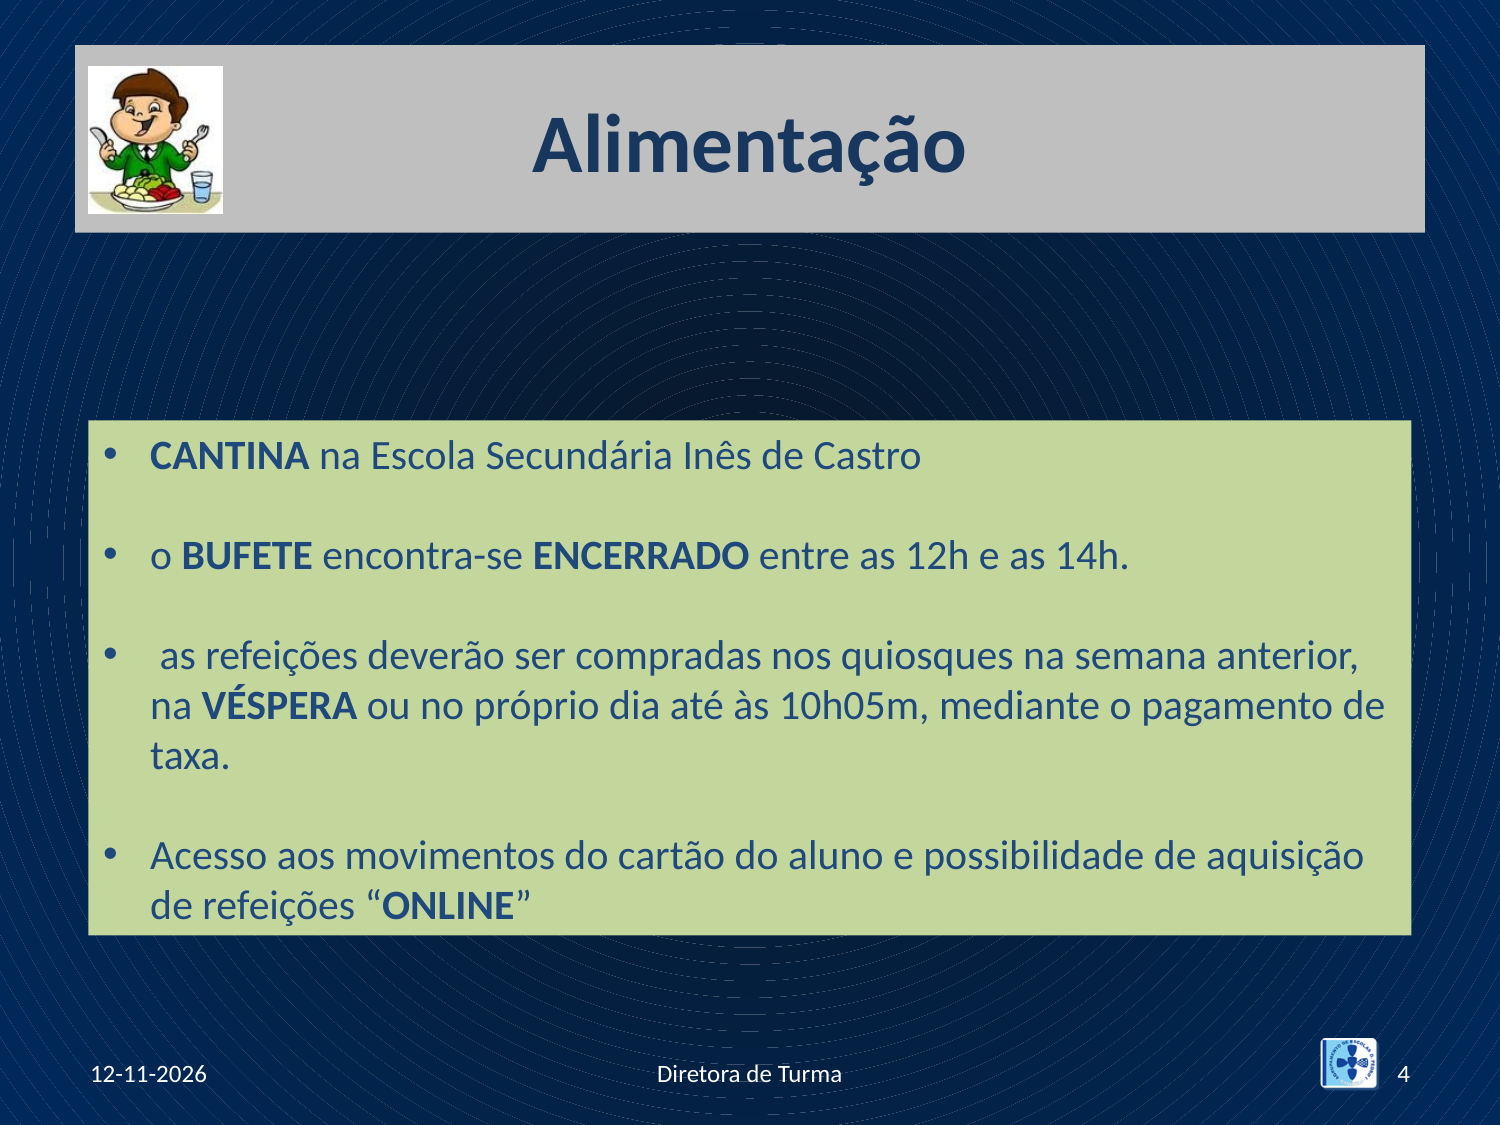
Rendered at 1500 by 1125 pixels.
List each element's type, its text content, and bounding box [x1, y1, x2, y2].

picture [88, 66, 223, 214]
text_box CANTINA na Escola Secundária Inês de Castro o BUFETE encontra-se ENCERRADO entre as 12h e as 14h. as refeições deverão ser compradas nos quiosques na semana anterior, na VÉSPERA ou no próprio dia até às 10h05m, mediante o pagamento de taxa. Acesso aos movimentos do cartão do aluno e possibilidade de aquisição de refeições “ONLINE” [88, 420, 1412, 936]
footer Diretora de Turma [512, 1042, 988, 1103]
slide_number 4 [1074, 1042, 1425, 1103]
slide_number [75, 1042, 425, 1103]
title Alimentação [75, 45, 1425, 233]
picture [1320, 1038, 1380, 1091]
